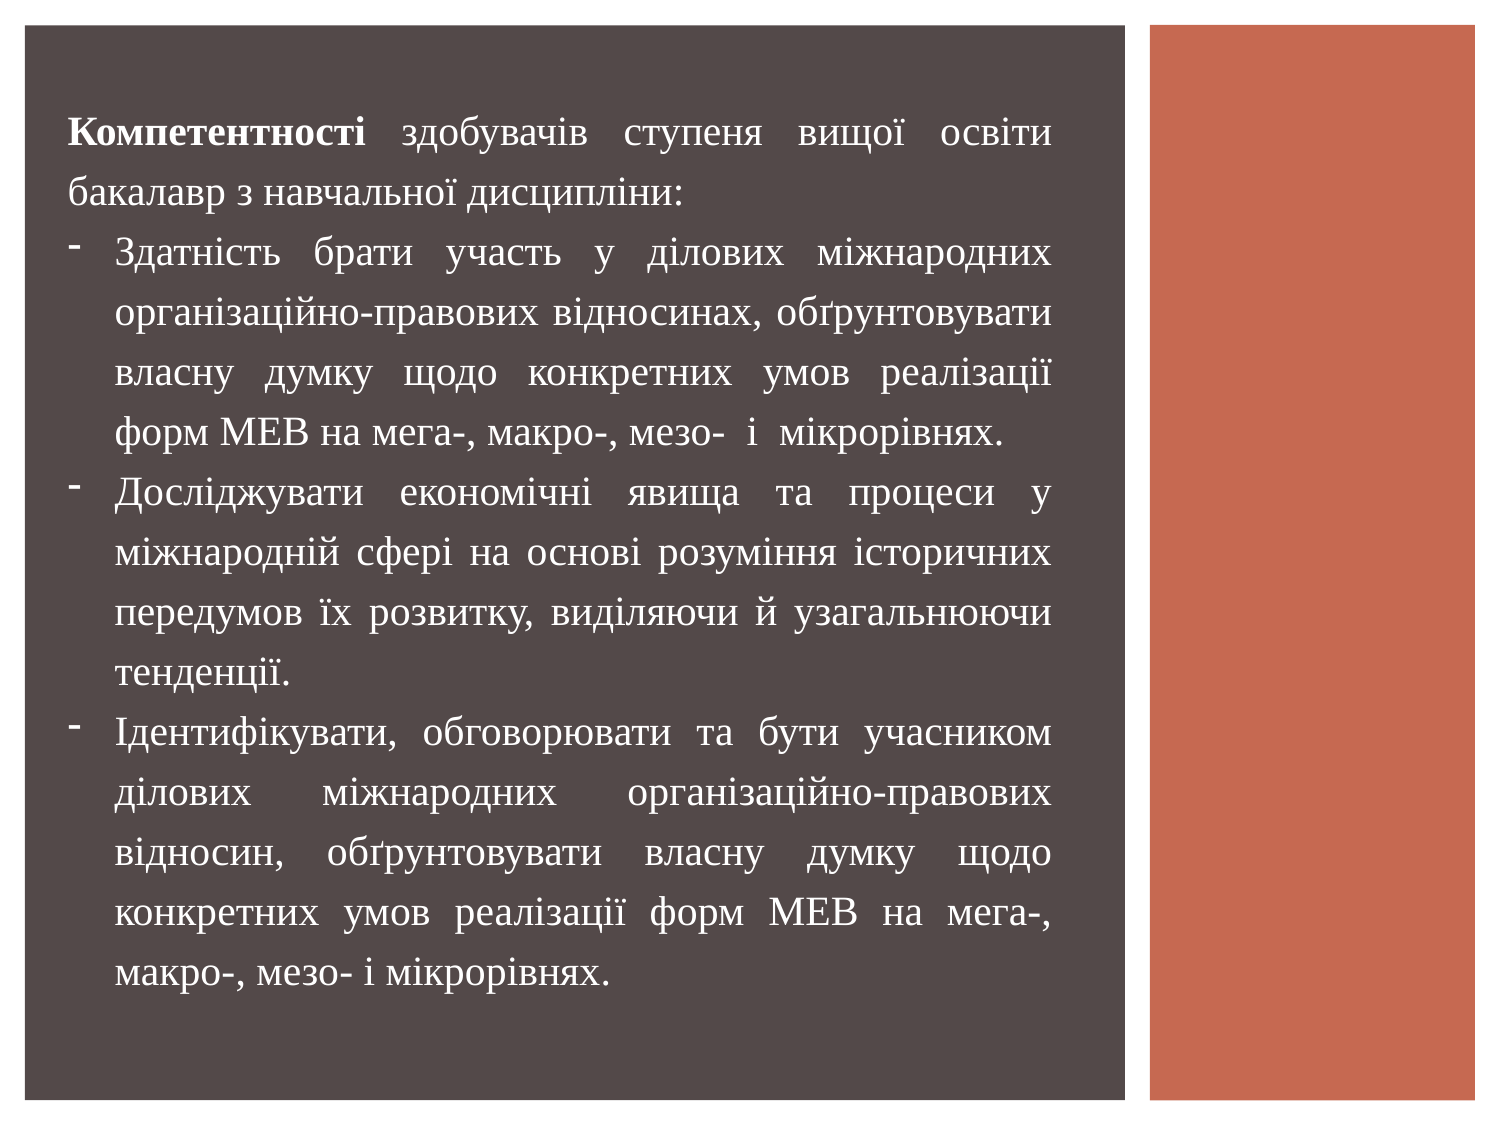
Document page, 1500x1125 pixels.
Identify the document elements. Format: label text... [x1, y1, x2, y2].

text_box Компетентності здобувачів ступеня вищої освіти бакалавр з навчальної дисципліни: Здатність брати участь у ділових міжнародних організаційно-правових відносинах, обґрунтовувати власну думку щодо конкретних умов реалізації форм МЕВ на мега-, макро-, мезо- і мікрорівнях. Досліджувати економічні явища та процеси у міжнародній сфері на основі розуміння історичних передумов їх розвитку, виділяючи й узагальнюючи тенденції. Ідентифікувати, обговорювати та бути учасником ділових міжнародних організаційно-правових відносин, обґрунтовувати власну думку щодо конкретних умов реалізації форм МЕВ на мега-, макро-, мезо- і мікрорівнях. [53, 86, 1068, 1110]
